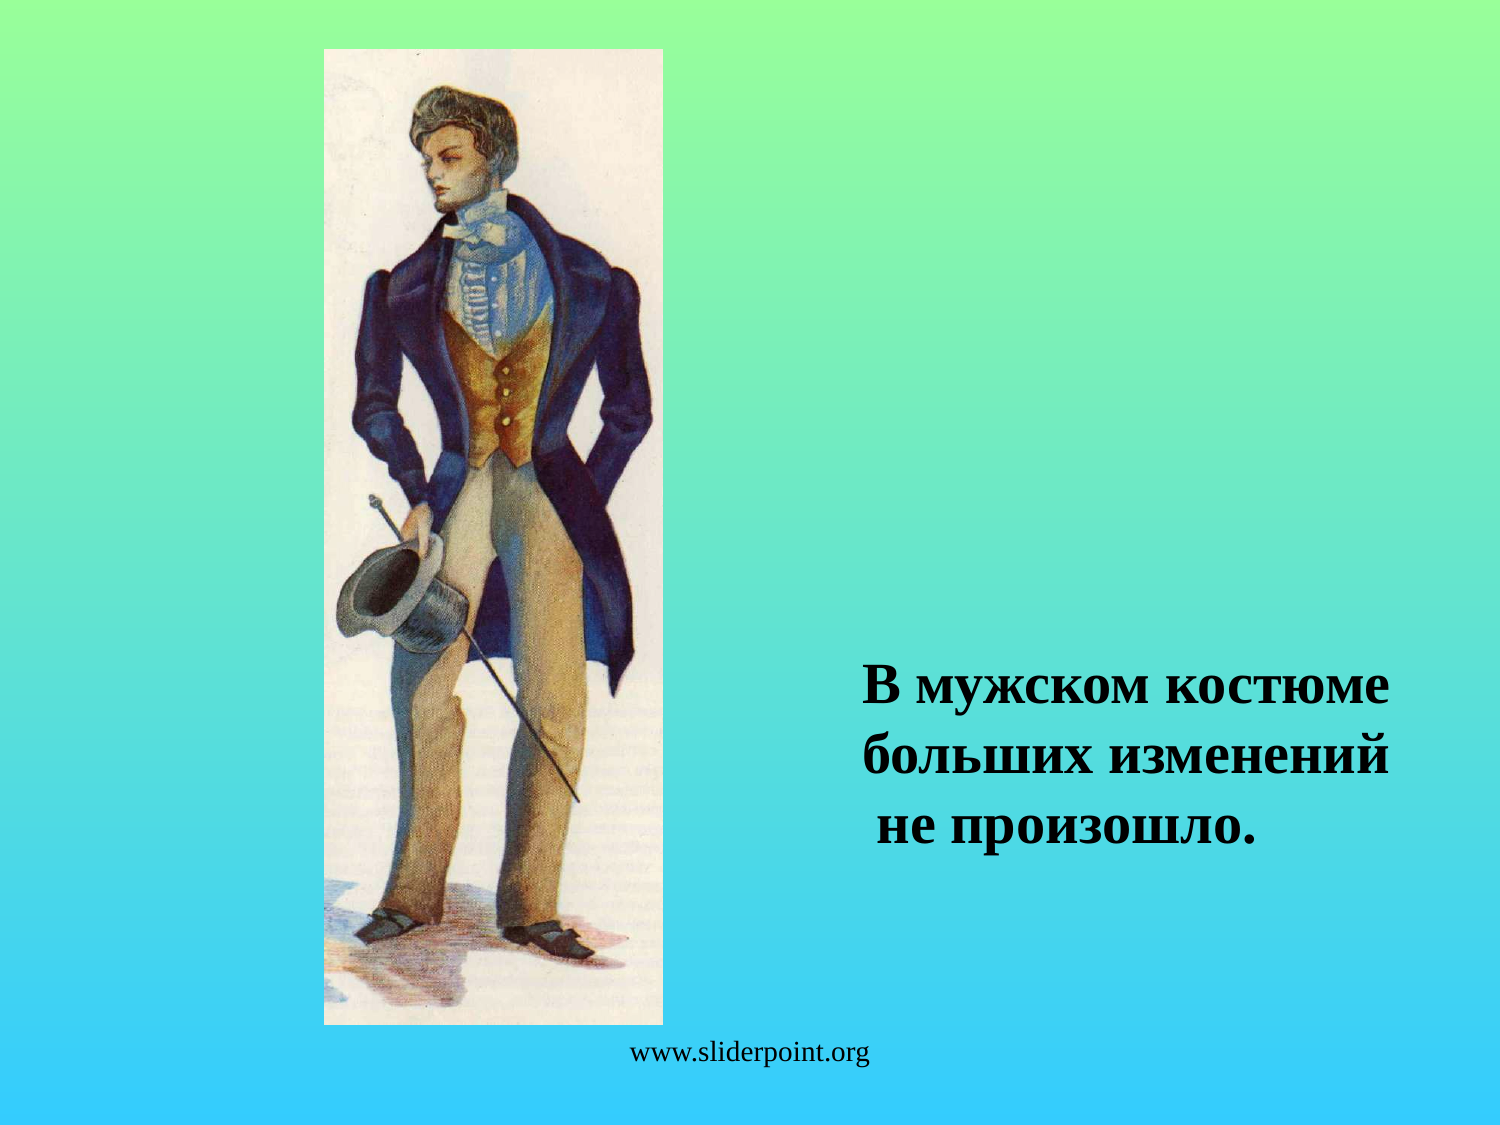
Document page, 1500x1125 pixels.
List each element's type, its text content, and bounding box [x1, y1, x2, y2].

footer www.sliderpoint.org [512, 1024, 988, 1101]
text_box В мужском костюме больших изменений не произошло. [847, 637, 1427, 863]
picture [324, 49, 663, 1026]
